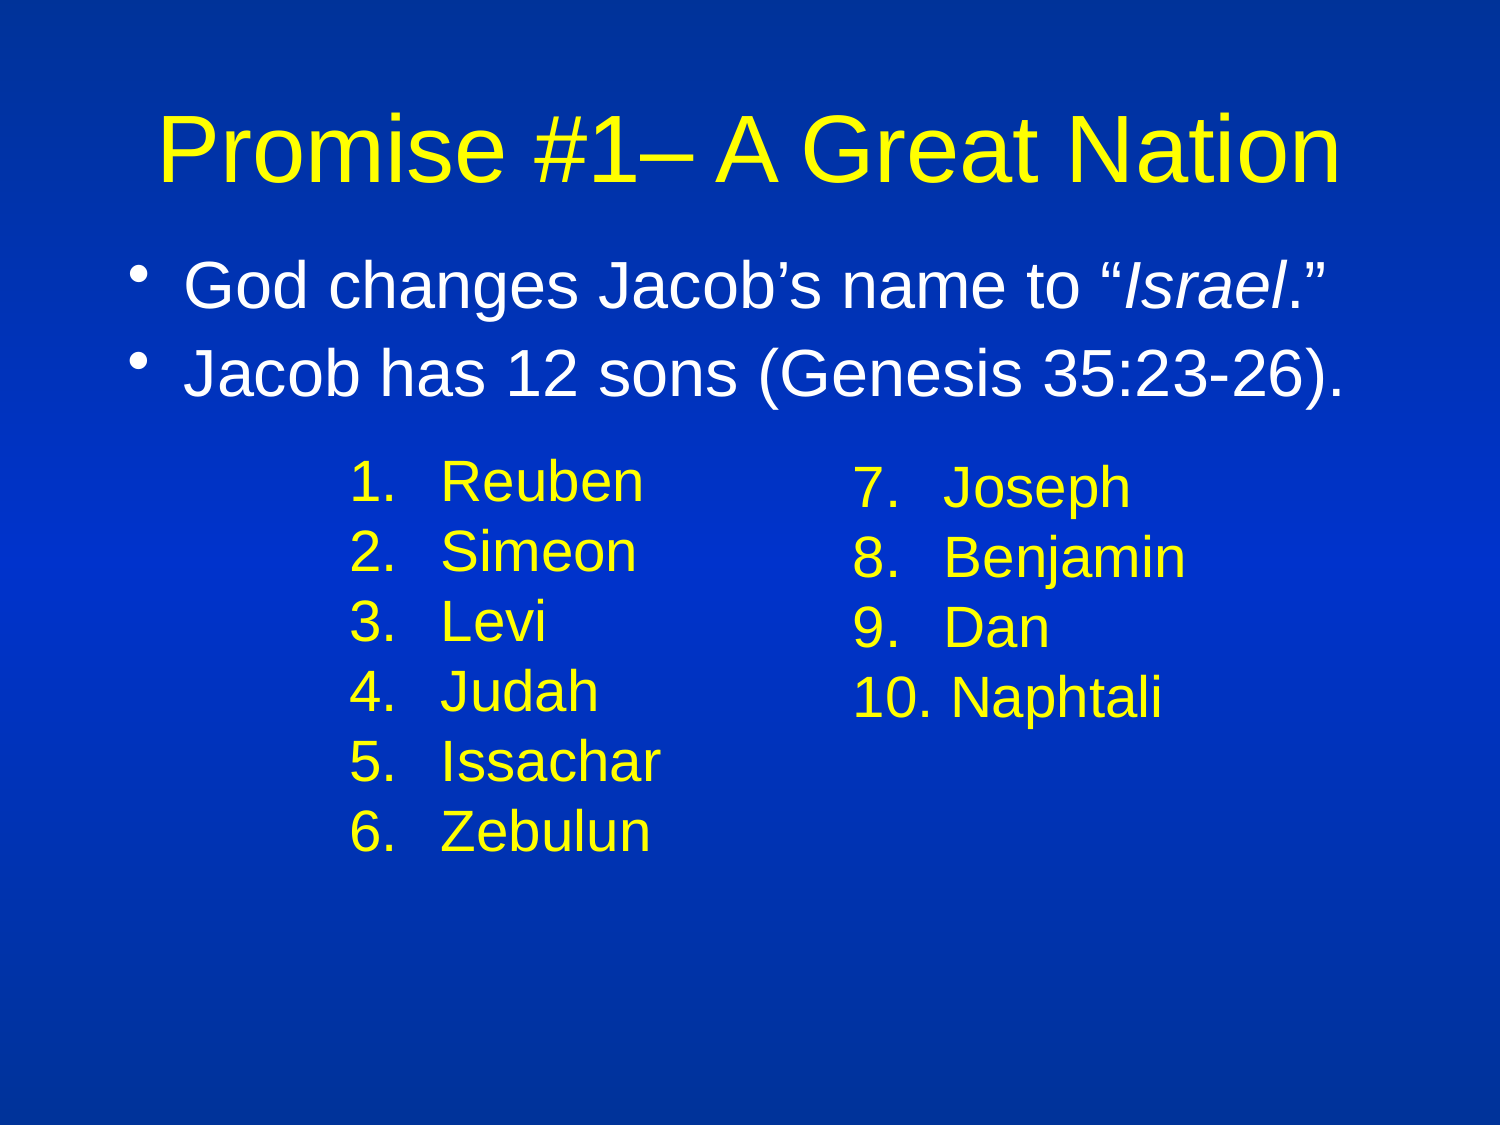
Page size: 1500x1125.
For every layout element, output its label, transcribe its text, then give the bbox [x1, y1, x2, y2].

text_box Joseph Benjamin Dan Naphtali [837, 441, 1203, 737]
text_box Jacob has 12 sons (Genesis 35:23-26). [112, 337, 1388, 438]
text_box Reuben Simeon Levi Judah Issachar Zebulun [334, 435, 677, 871]
title Promise #1– A Great Nation [37, 50, 1463, 238]
list God changes Jacob’s name to “Israel.” [112, 249, 1388, 337]
